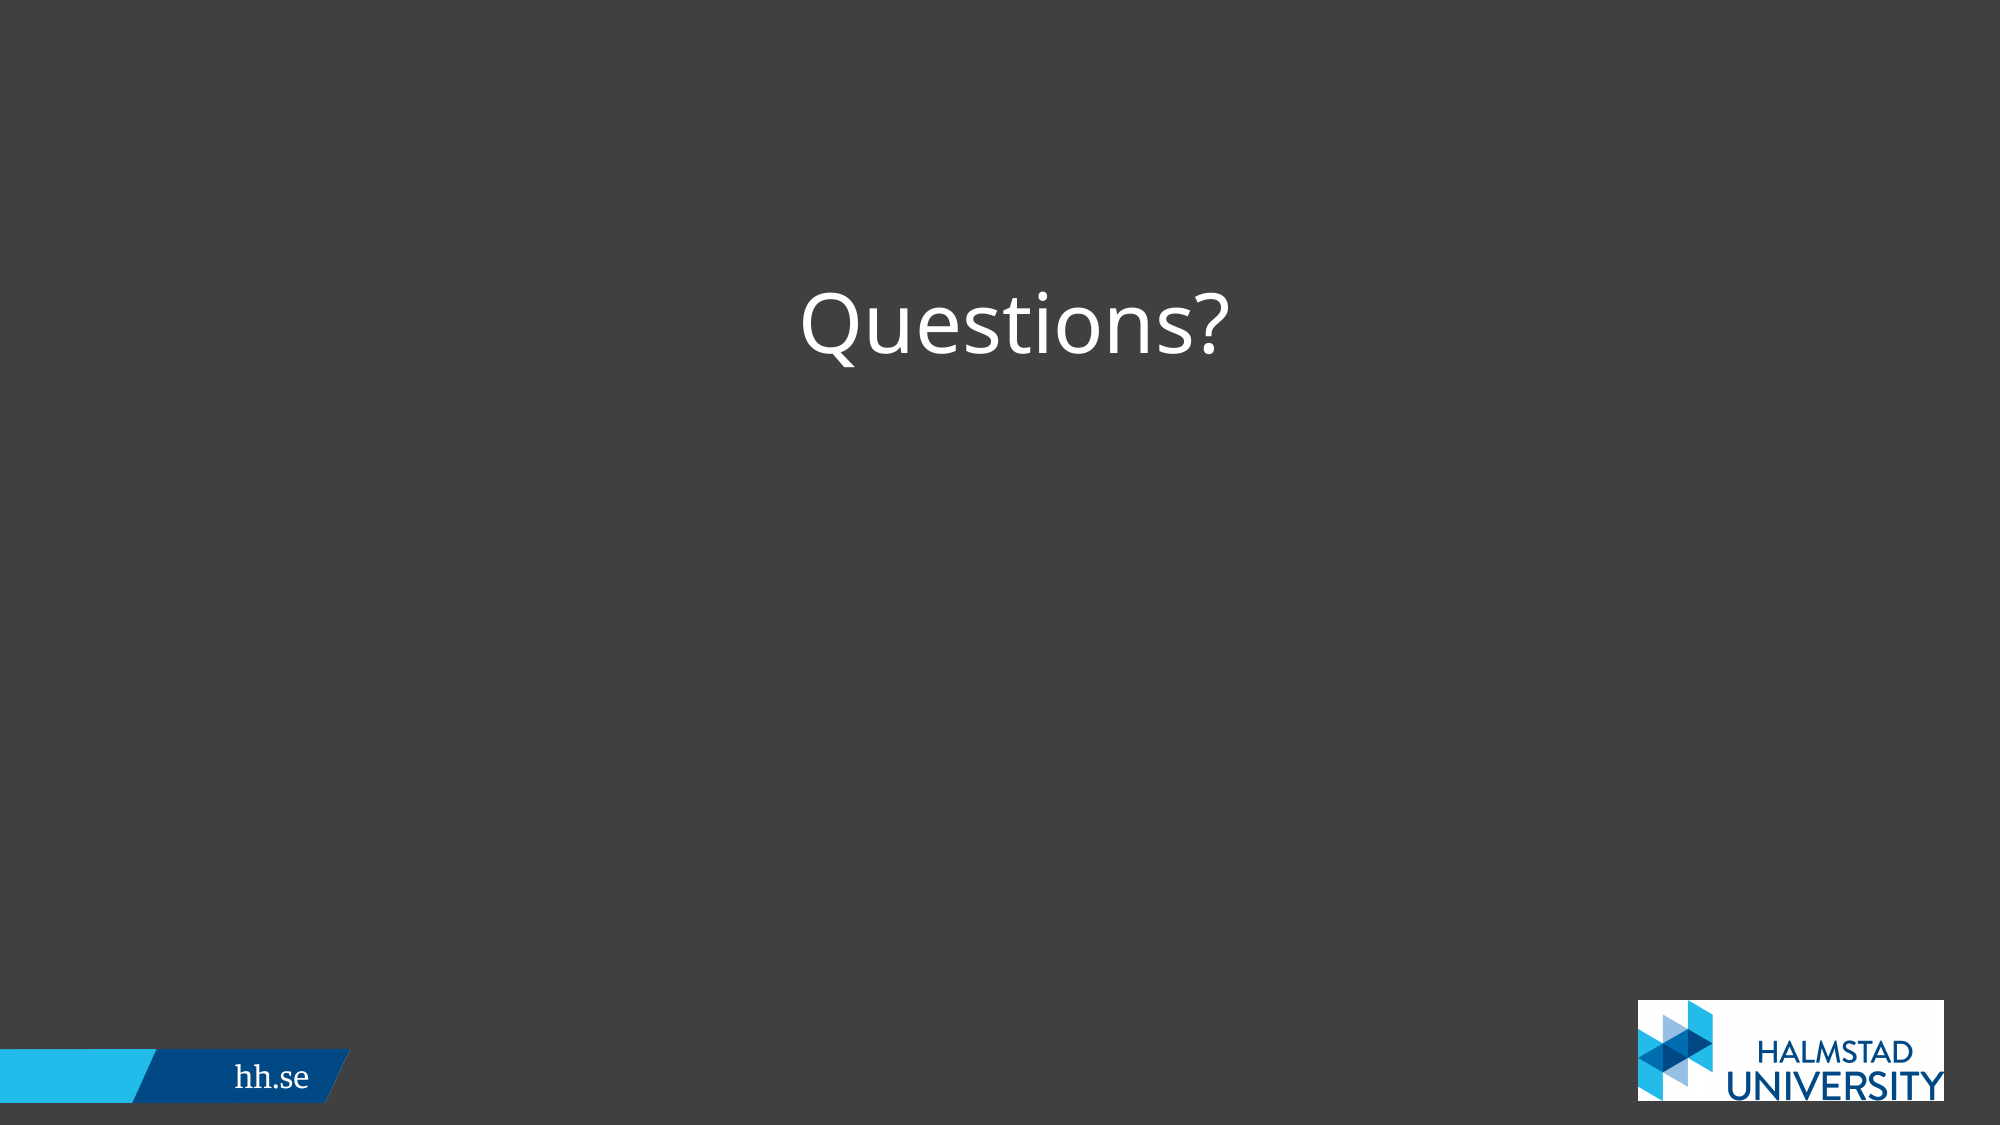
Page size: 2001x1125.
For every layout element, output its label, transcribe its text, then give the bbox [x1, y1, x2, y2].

picture [0, 1049, 350, 1103]
picture [1638, 1000, 1944, 1101]
list Questions? [99, 262, 1931, 1006]
